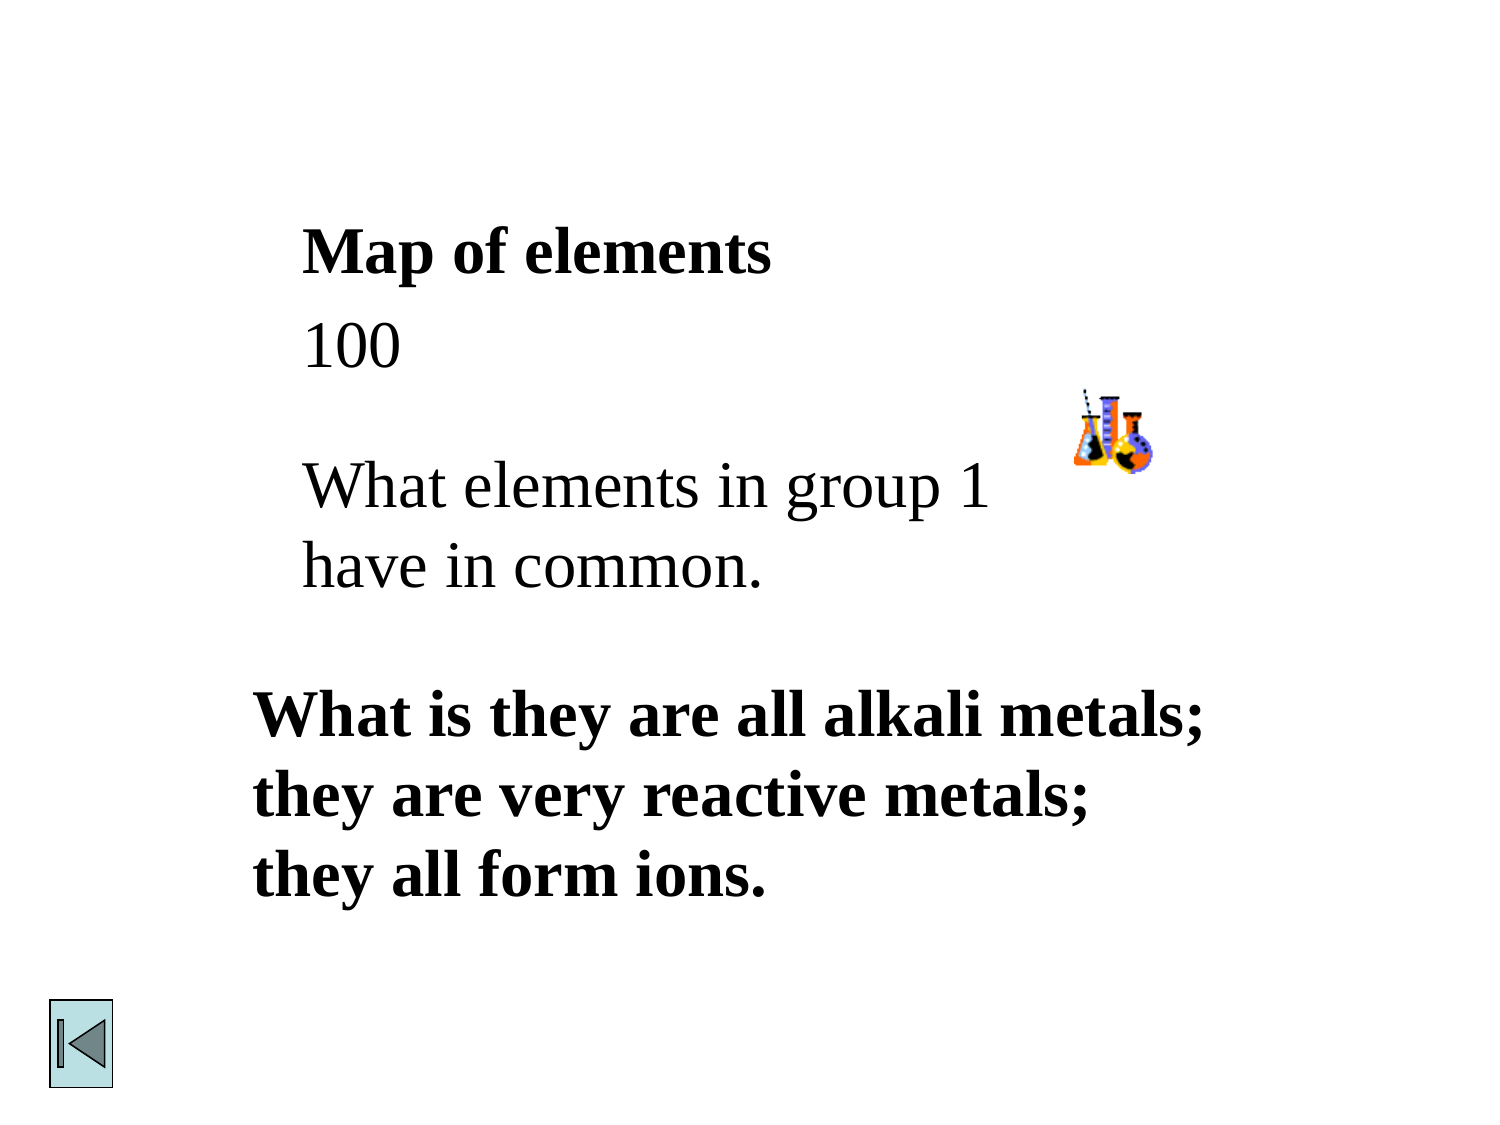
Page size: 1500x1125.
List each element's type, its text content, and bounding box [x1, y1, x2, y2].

text_box What is they are all alkali metals; they are very reactive metals; they all form ions. [237, 662, 1238, 918]
picture [1074, 387, 1158, 474]
text_box Map of elements 100 What elements in group 1 have in common. [287, 199, 1100, 608]
